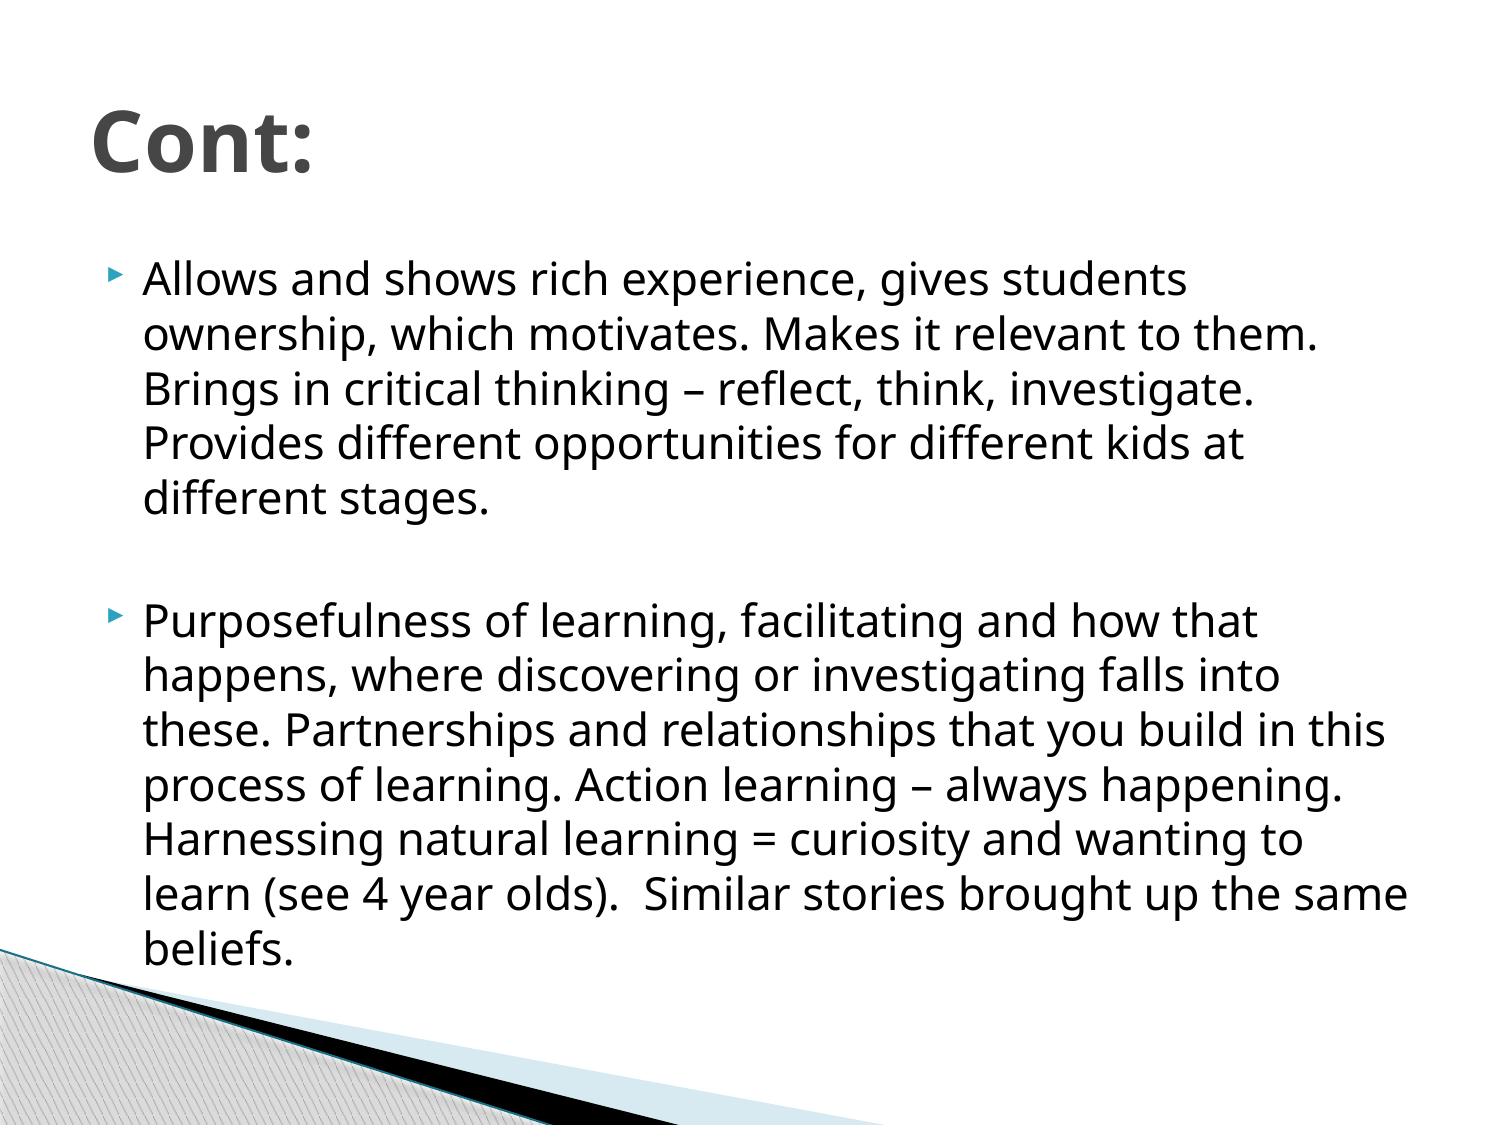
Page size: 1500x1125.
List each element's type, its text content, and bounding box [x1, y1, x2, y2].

title Cont: [75, 45, 1425, 233]
list Allows and shows rich experience, gives students ownership, which motivates. Makes it relevant to them. Brings in critical thinking – reflect, think, investigate. Provides different opportunities for different kids at different stages. Purposefulness of learning, facilitating and how that happens, where discovering or investigating falls into these. Partnerships and relationships that you build in this process of learning. Action learning – always happening. Harnessing natural learning = curiosity and wanting to learn (see 4 year olds). Similar stories brought up the same beliefs. [75, 243, 1425, 986]
